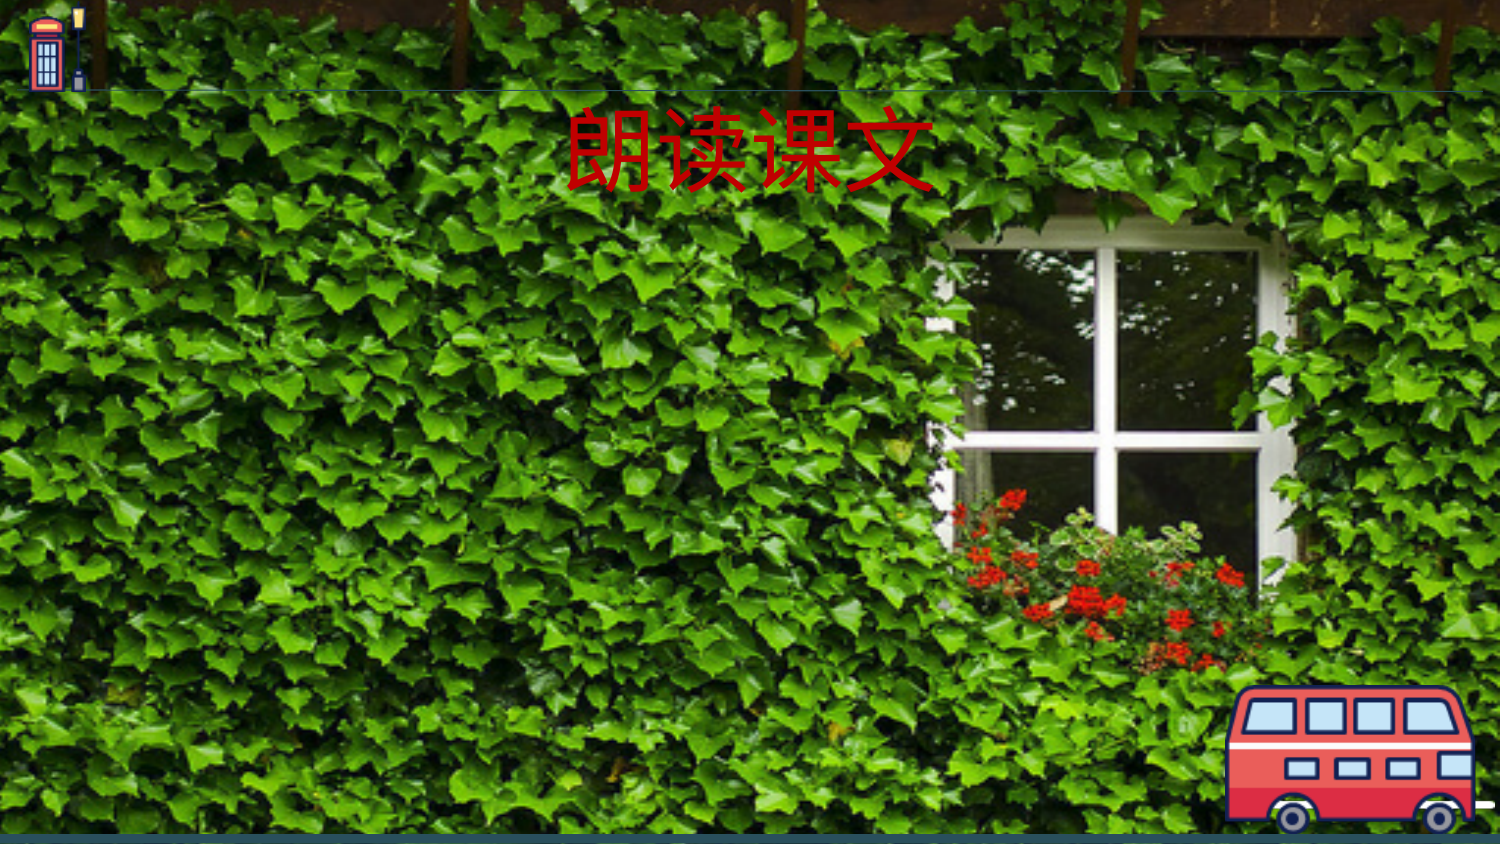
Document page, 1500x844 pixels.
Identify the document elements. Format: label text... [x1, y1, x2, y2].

title 朗读课文 [107, 41, 1393, 210]
picture [0, 0, 1500, 834]
